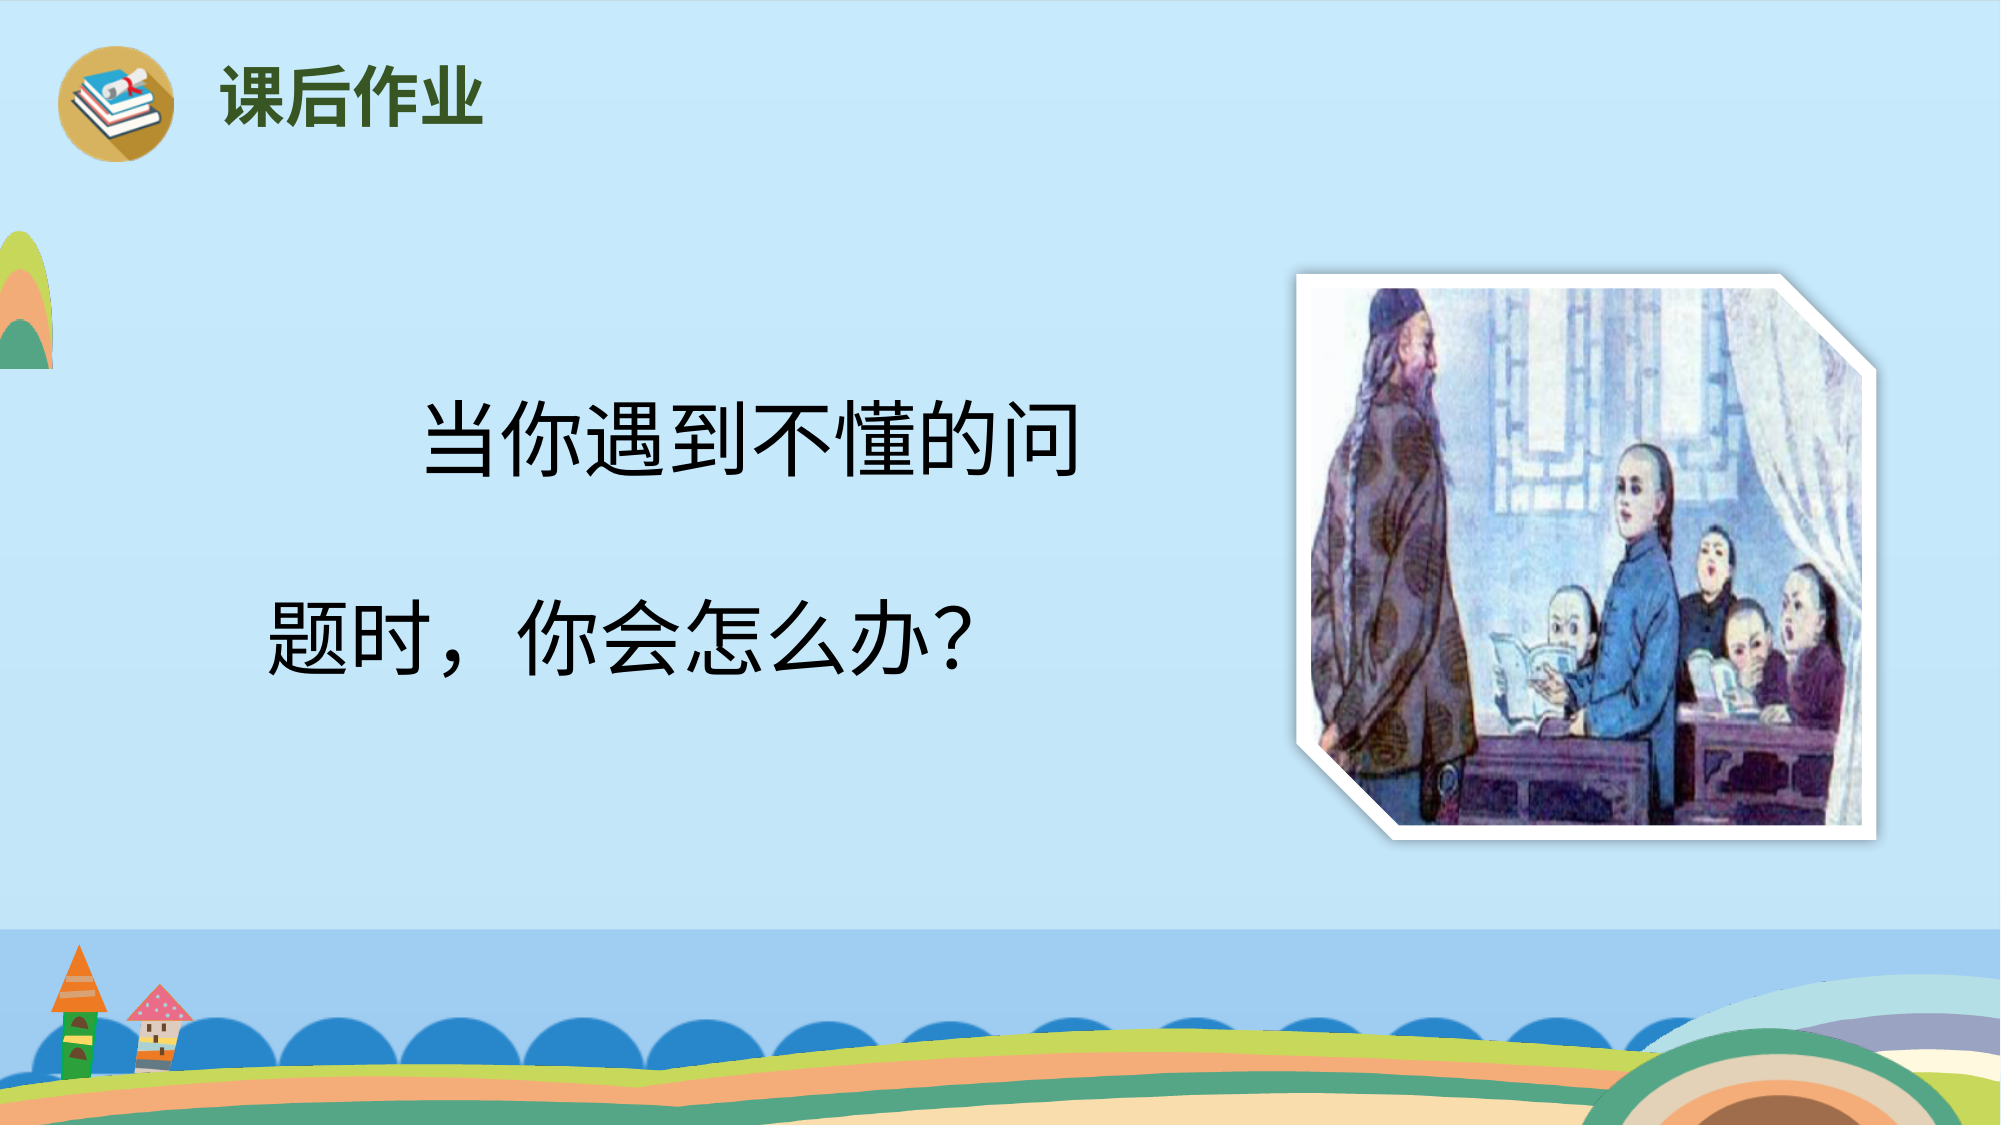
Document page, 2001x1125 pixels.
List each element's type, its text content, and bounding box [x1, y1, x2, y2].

text_box 当你遇到不懂的问题时，你会怎么办？ [251, 279, 1175, 695]
text_box 课后作业 [203, 47, 502, 143]
picture [0, 0, 2001, 1125]
